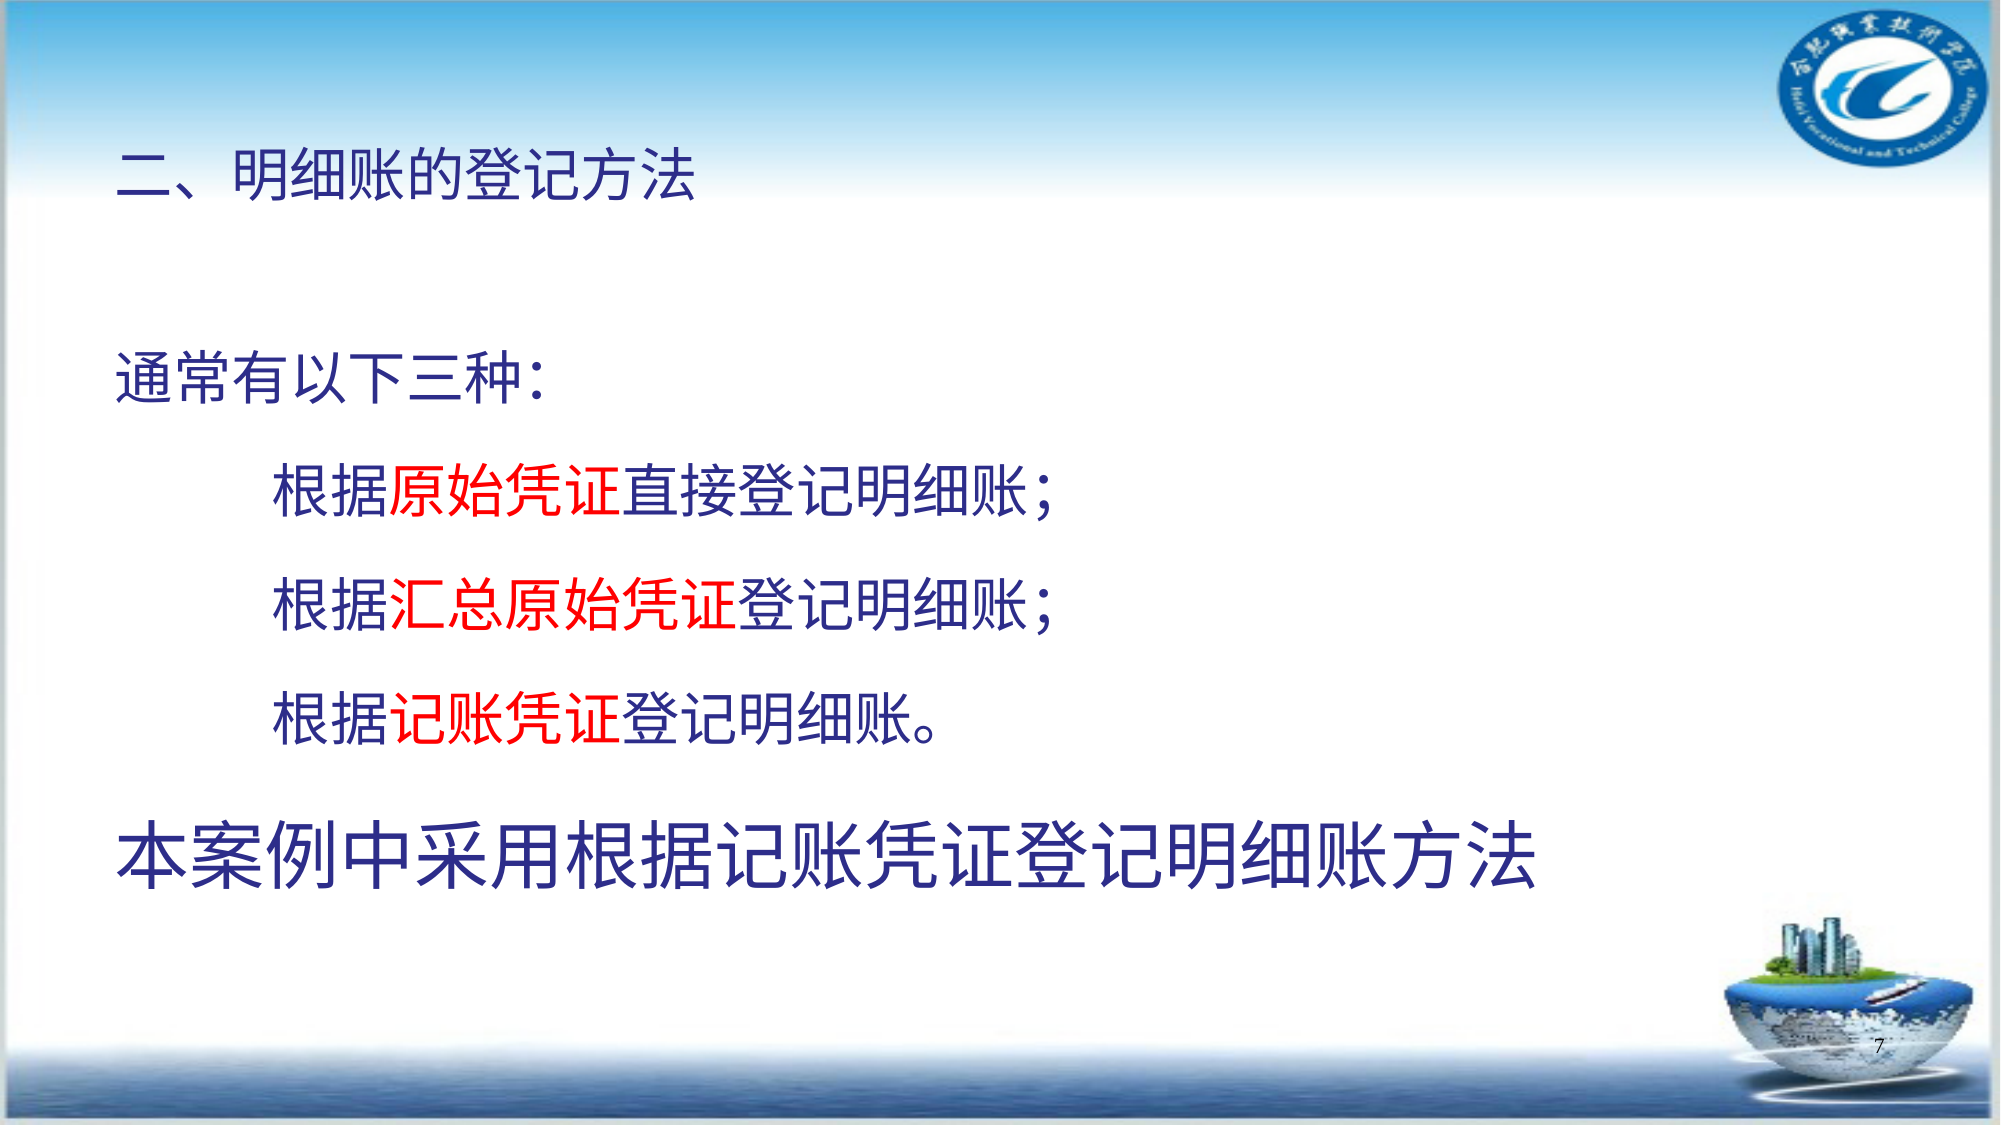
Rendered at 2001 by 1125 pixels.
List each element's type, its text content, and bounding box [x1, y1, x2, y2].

list 二、明细账的登记方法 通常有以下三种： 根据原始凭证直接登记明细账； 根据汇总原始凭证登记明细账； 根据记账凭证登记明细账。 本案例中采用根据记账凭证登记明细账方法 [99, 95, 1901, 1025]
slide_number 7 [1433, 1024, 1900, 1103]
picture [0, 0, 2001, 1125]
